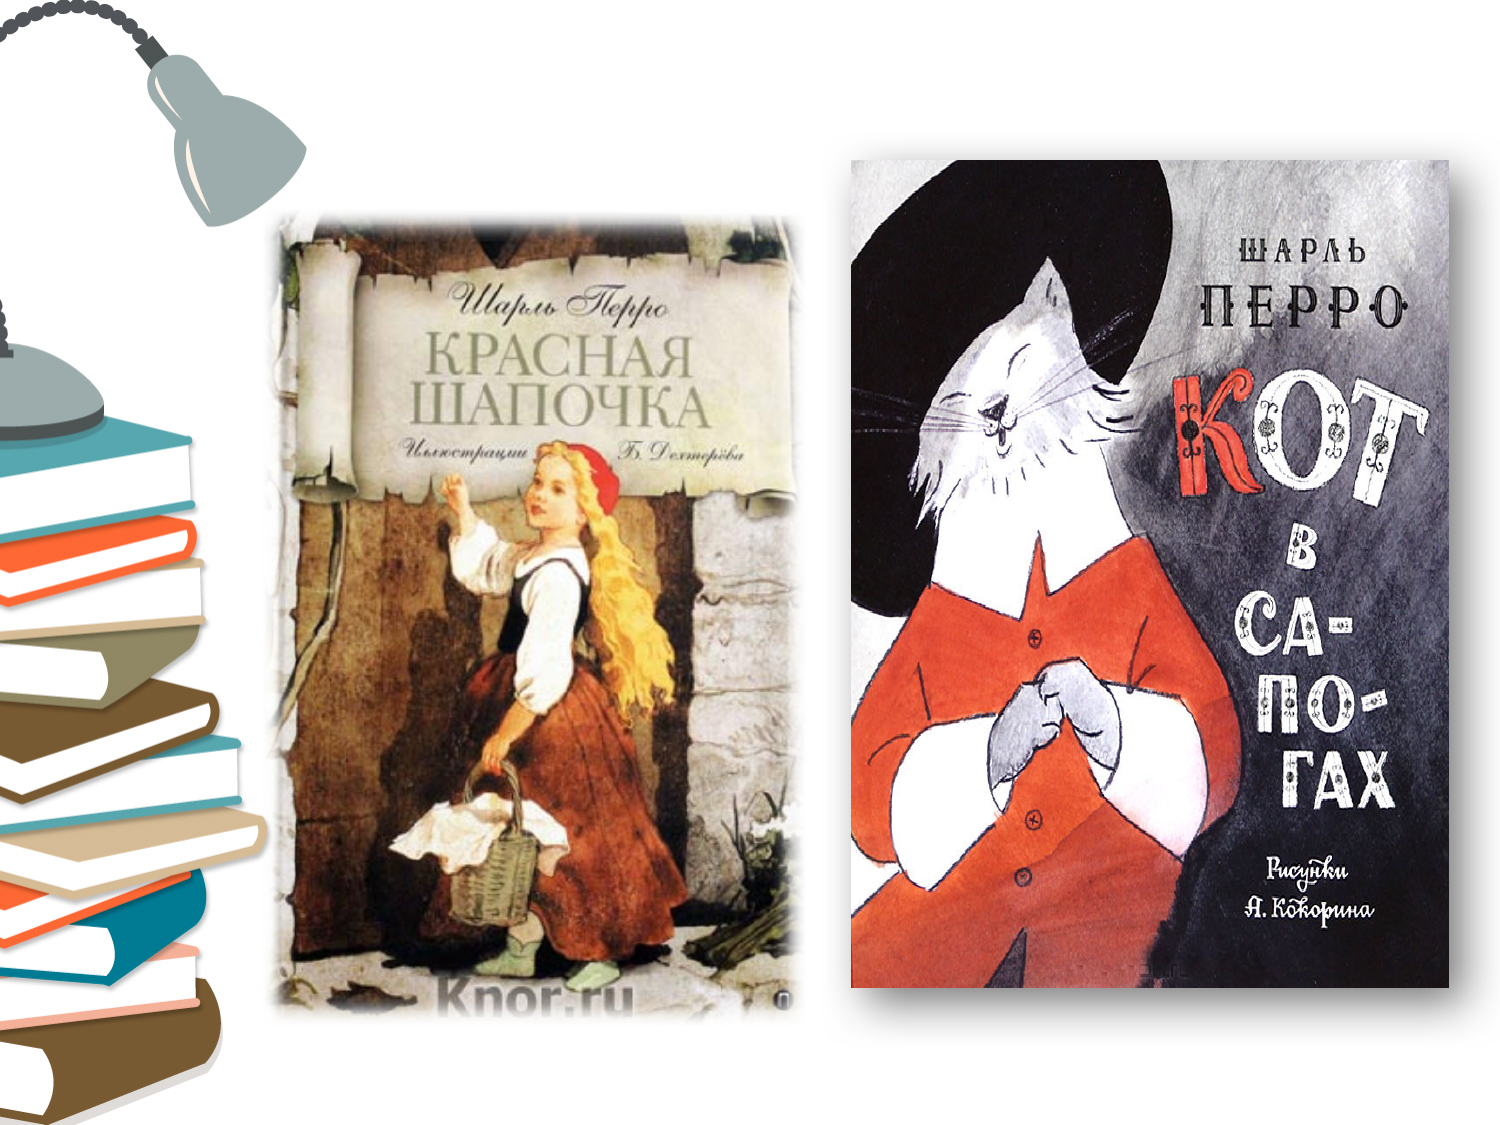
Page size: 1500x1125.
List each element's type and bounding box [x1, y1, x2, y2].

list [851, 160, 1449, 988]
list [262, 208, 806, 1027]
picture [0, 0, 1500, 1125]
